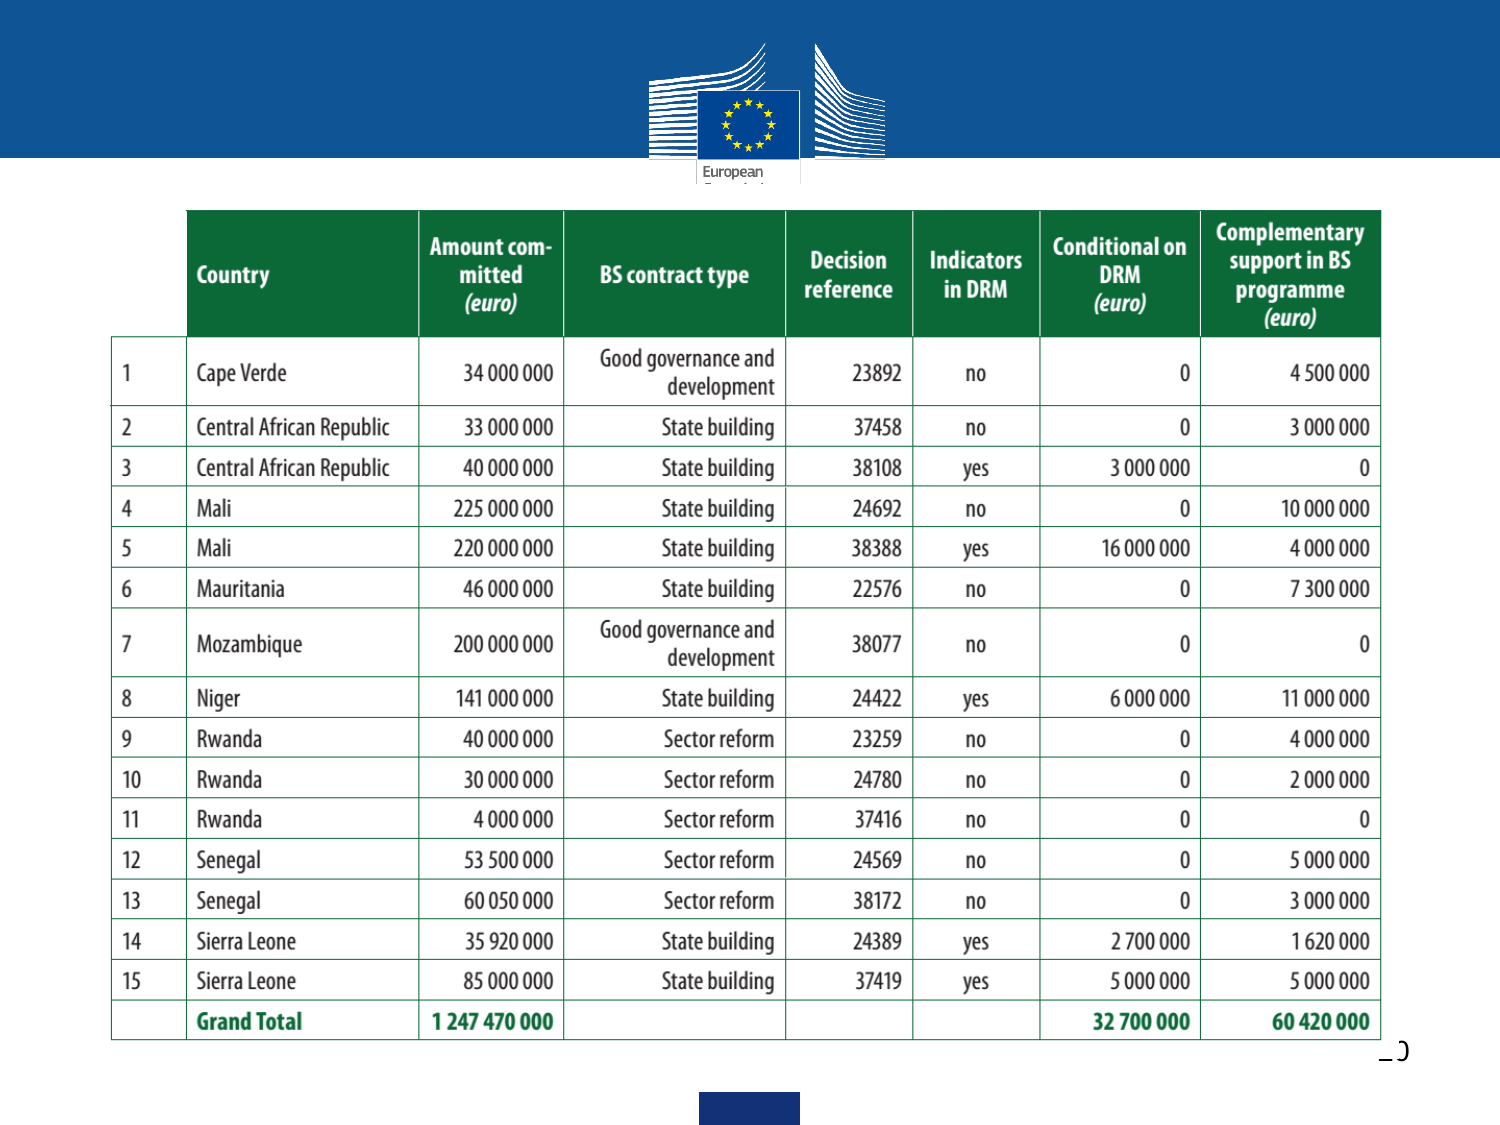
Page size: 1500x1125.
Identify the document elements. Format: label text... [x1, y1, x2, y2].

slide_number 20 [1074, 1024, 1425, 1103]
picture [88, 42, 1399, 1059]
